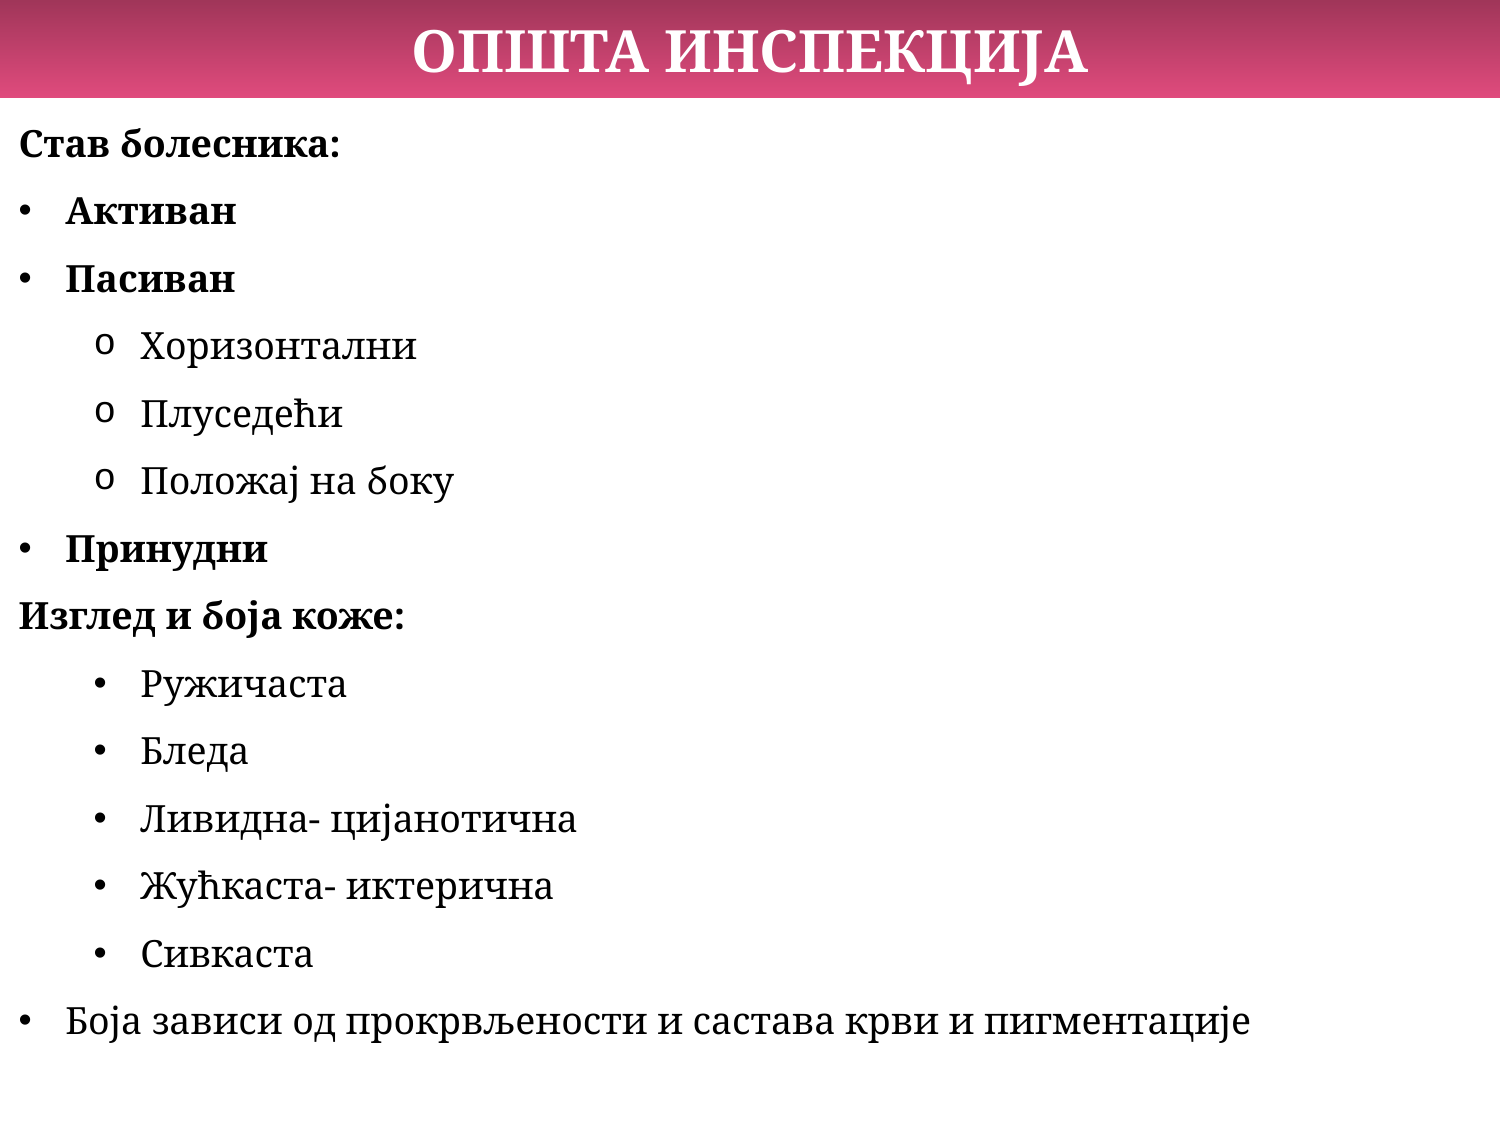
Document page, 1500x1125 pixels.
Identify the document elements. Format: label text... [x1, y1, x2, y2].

text_box Став болесника: Активан Пасиван Хоризонтални Плуседећи Положај на боку Принудни Изглед и боја коже: Ружичаста Бледа Ливидна- цијанотична Жућкаста- иктерична Сивкаста Боја зависи од прокрвљености и састава крви и пигментације [3, 98, 1424, 1118]
text_box ОПШТА ИНСПЕКЦИЈА [0, 0, 1500, 98]
